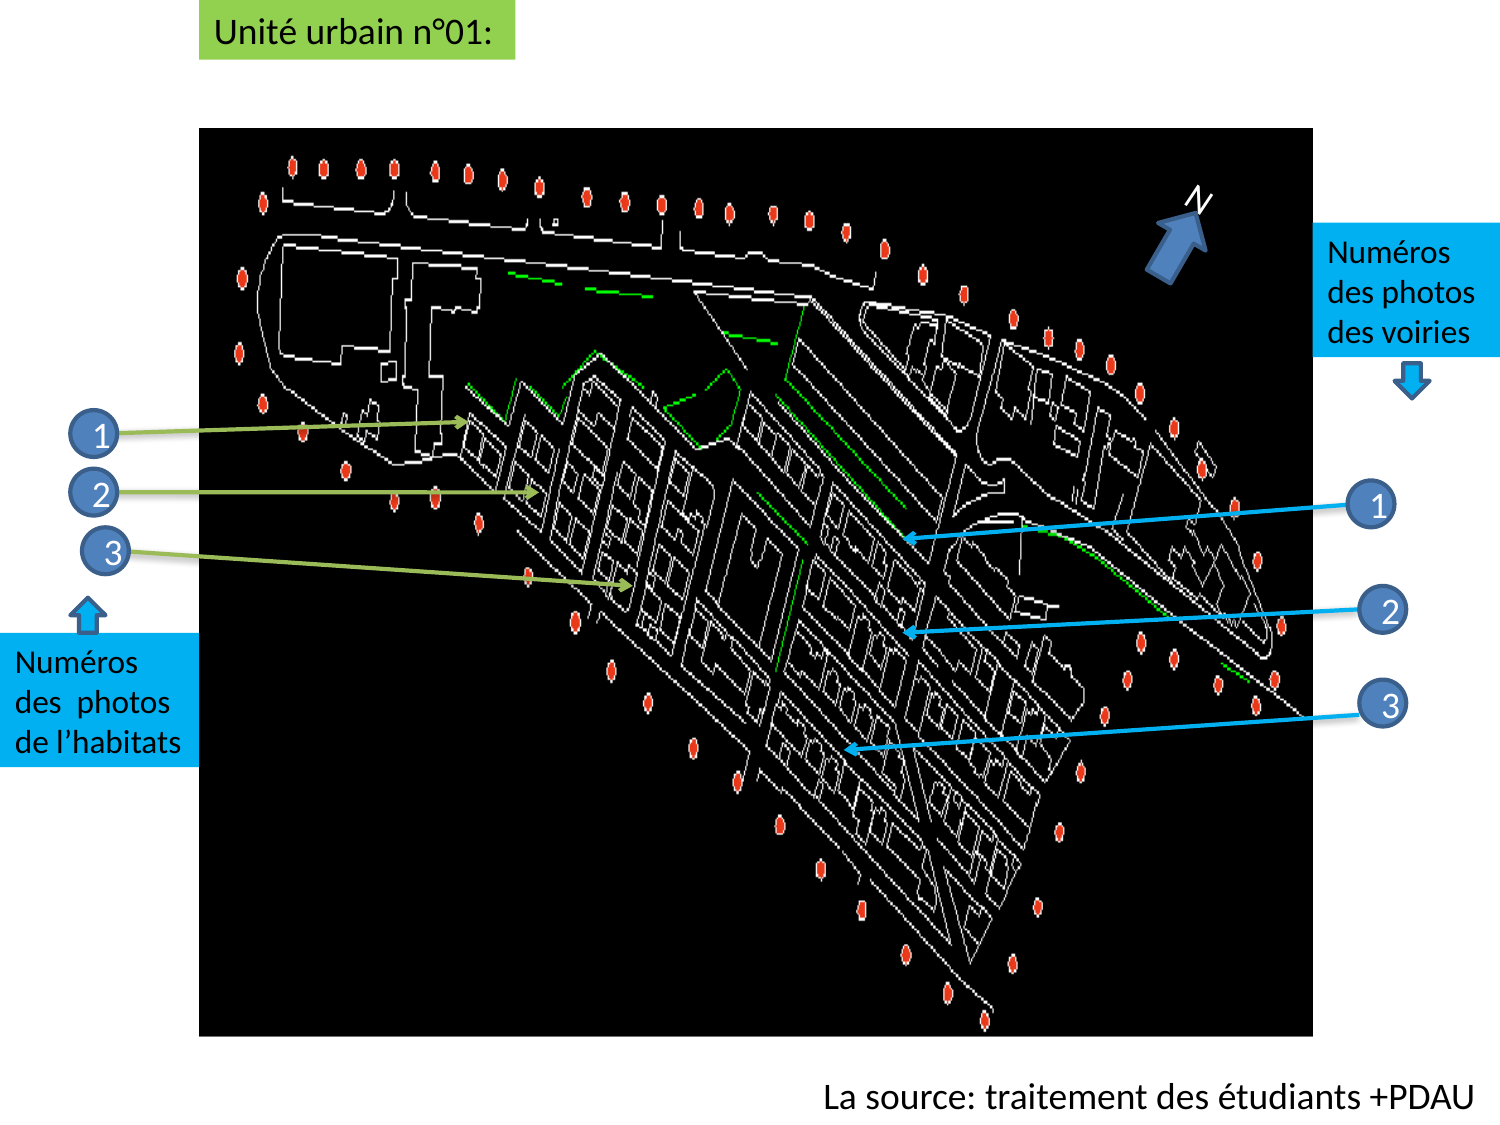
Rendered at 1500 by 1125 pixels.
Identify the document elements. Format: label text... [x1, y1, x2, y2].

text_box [105, 421, 469, 434]
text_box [902, 503, 1360, 540]
picture [198, 128, 1313, 1041]
text_box Numéros des photos des voiries [1317, 222, 1500, 358]
text_box Numéros des photos de l’habitats [0, 632, 193, 768]
text_box 1 [1345, 478, 1397, 530]
text_box Unité urbain n°01: [199, 0, 516, 60]
text_box 2 [68, 466, 120, 518]
text_box 3 [79, 525, 131, 577]
text_box [1392, 361, 1432, 401]
text_box [68, 595, 108, 635]
text_box 2 [1357, 583, 1409, 635]
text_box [902, 609, 1360, 634]
text_box 1 [68, 407, 118, 460]
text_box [116, 550, 633, 587]
text_box La source: traitement des étudiants +PDAU [808, 1064, 1500, 1125]
text_box 3 [1357, 677, 1409, 729]
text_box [843, 714, 1360, 751]
